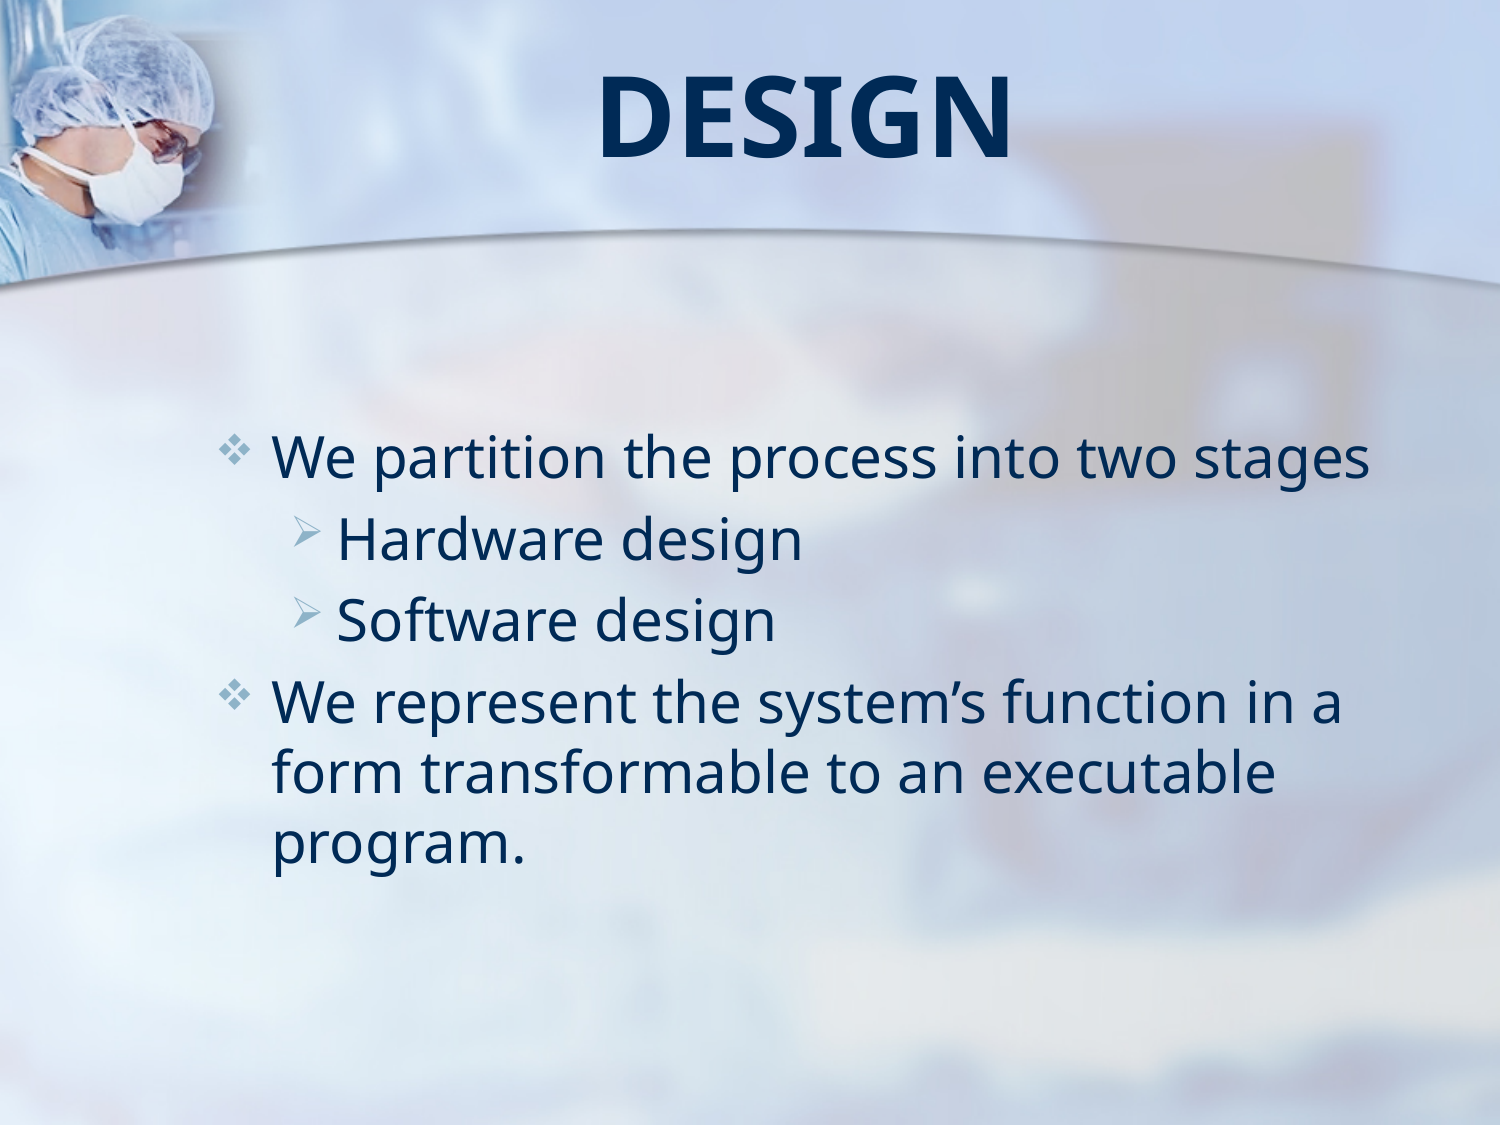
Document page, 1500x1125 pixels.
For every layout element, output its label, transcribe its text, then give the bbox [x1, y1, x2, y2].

picture [0, 0, 1500, 1125]
list We partition the process into two stages Hardware design Software design We represent the system’s function in a form transformable to an executable program. [199, 412, 1413, 876]
title design [199, 24, 1413, 201]
